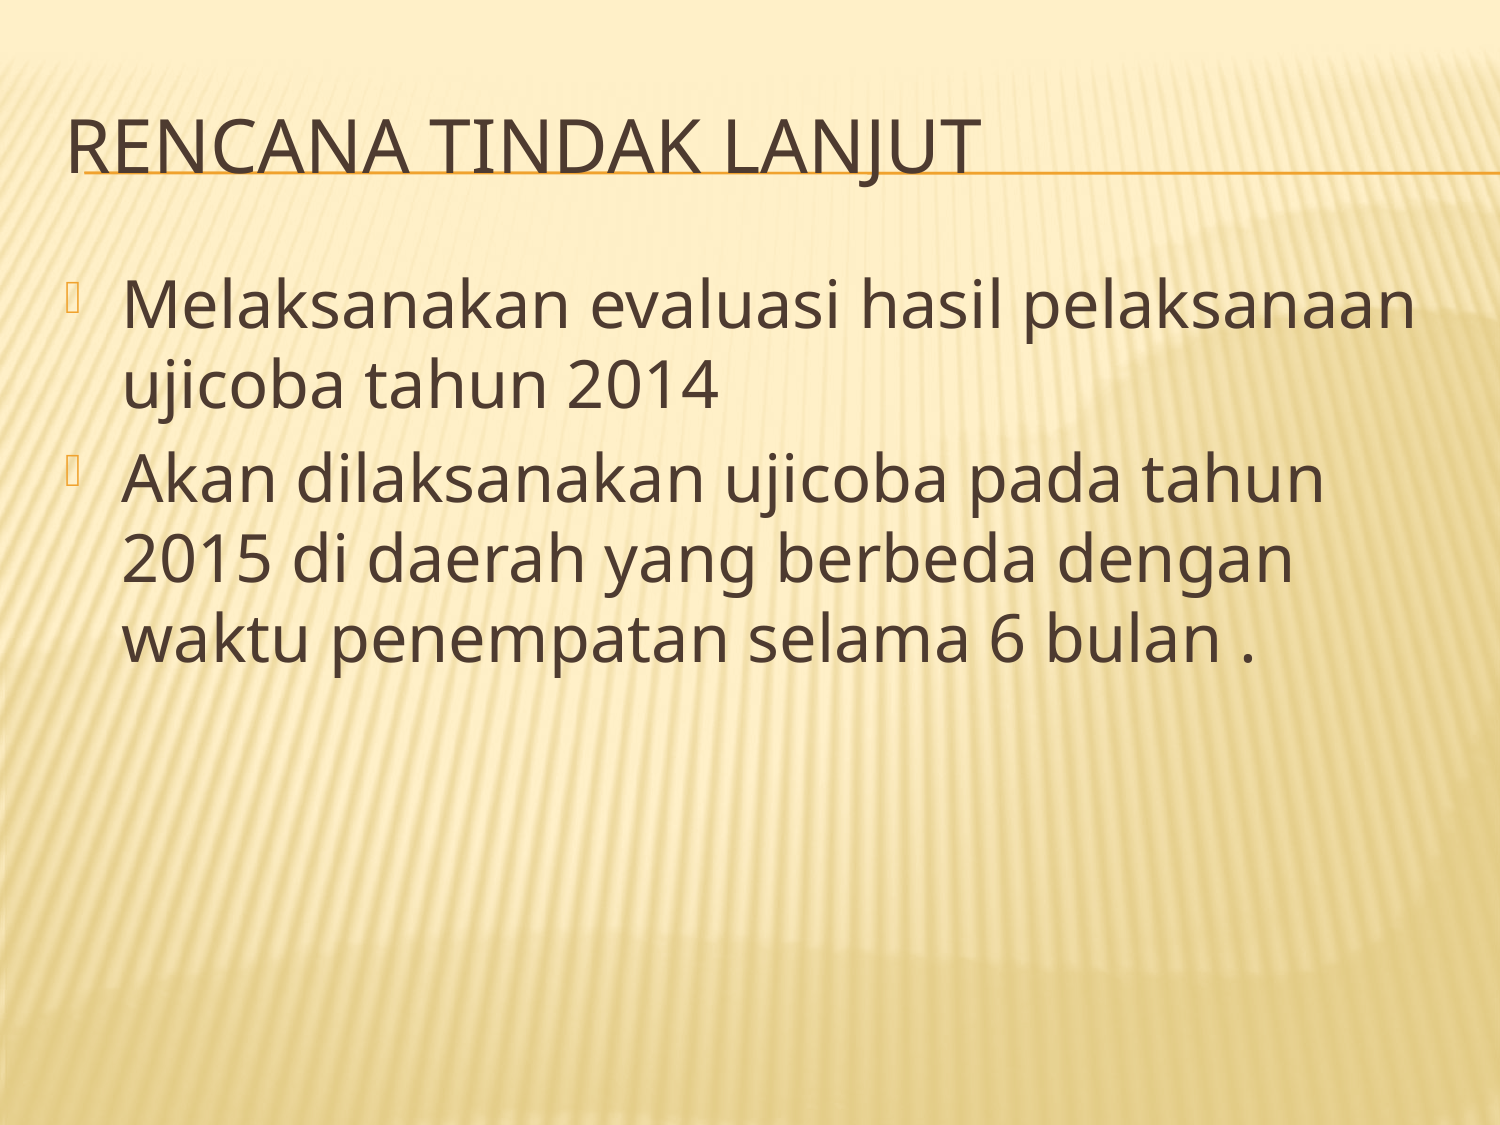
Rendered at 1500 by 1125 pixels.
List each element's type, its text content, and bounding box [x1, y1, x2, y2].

list Melaksanakan evaluasi hasil pelaksanaan ujicoba tahun 2014 Akan dilaksanakan ujicoba pada tahun 2015 di daerah yang berbeda dengan waktu penempatan selama 6 bulan . [50, 254, 1475, 998]
title Rencana Tindak lanjut [50, 75, 1475, 213]
